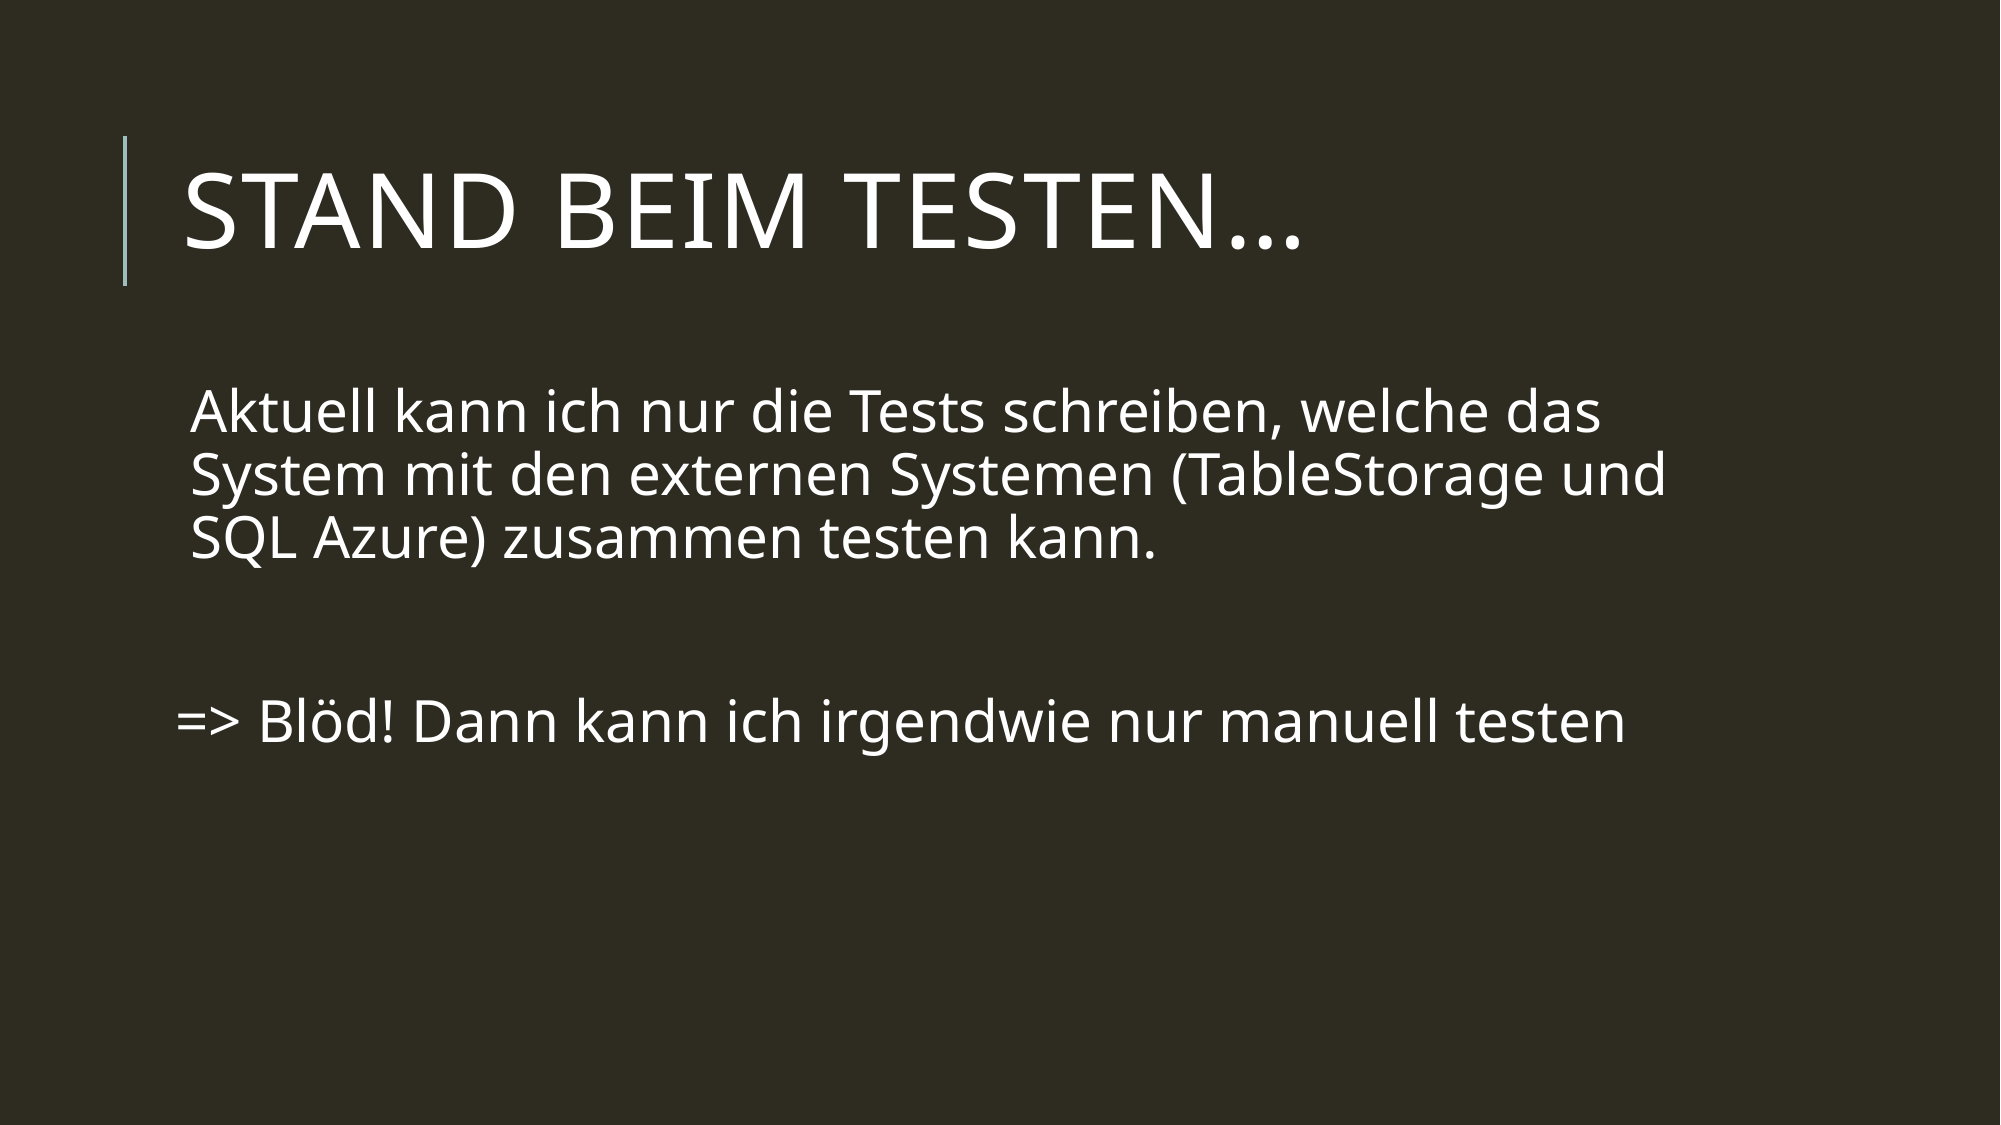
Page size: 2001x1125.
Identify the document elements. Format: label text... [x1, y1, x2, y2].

list Aktuell kann ich nur die Tests schreiben, welche das System mit den externen Systemen (TableStorage und SQL Azure) zusammen testen kann. => Blöd! Dann kann ich irgendwie nur manuell testen [168, 375, 1763, 1035]
title Stand beim Testen… [168, 96, 1763, 342]
